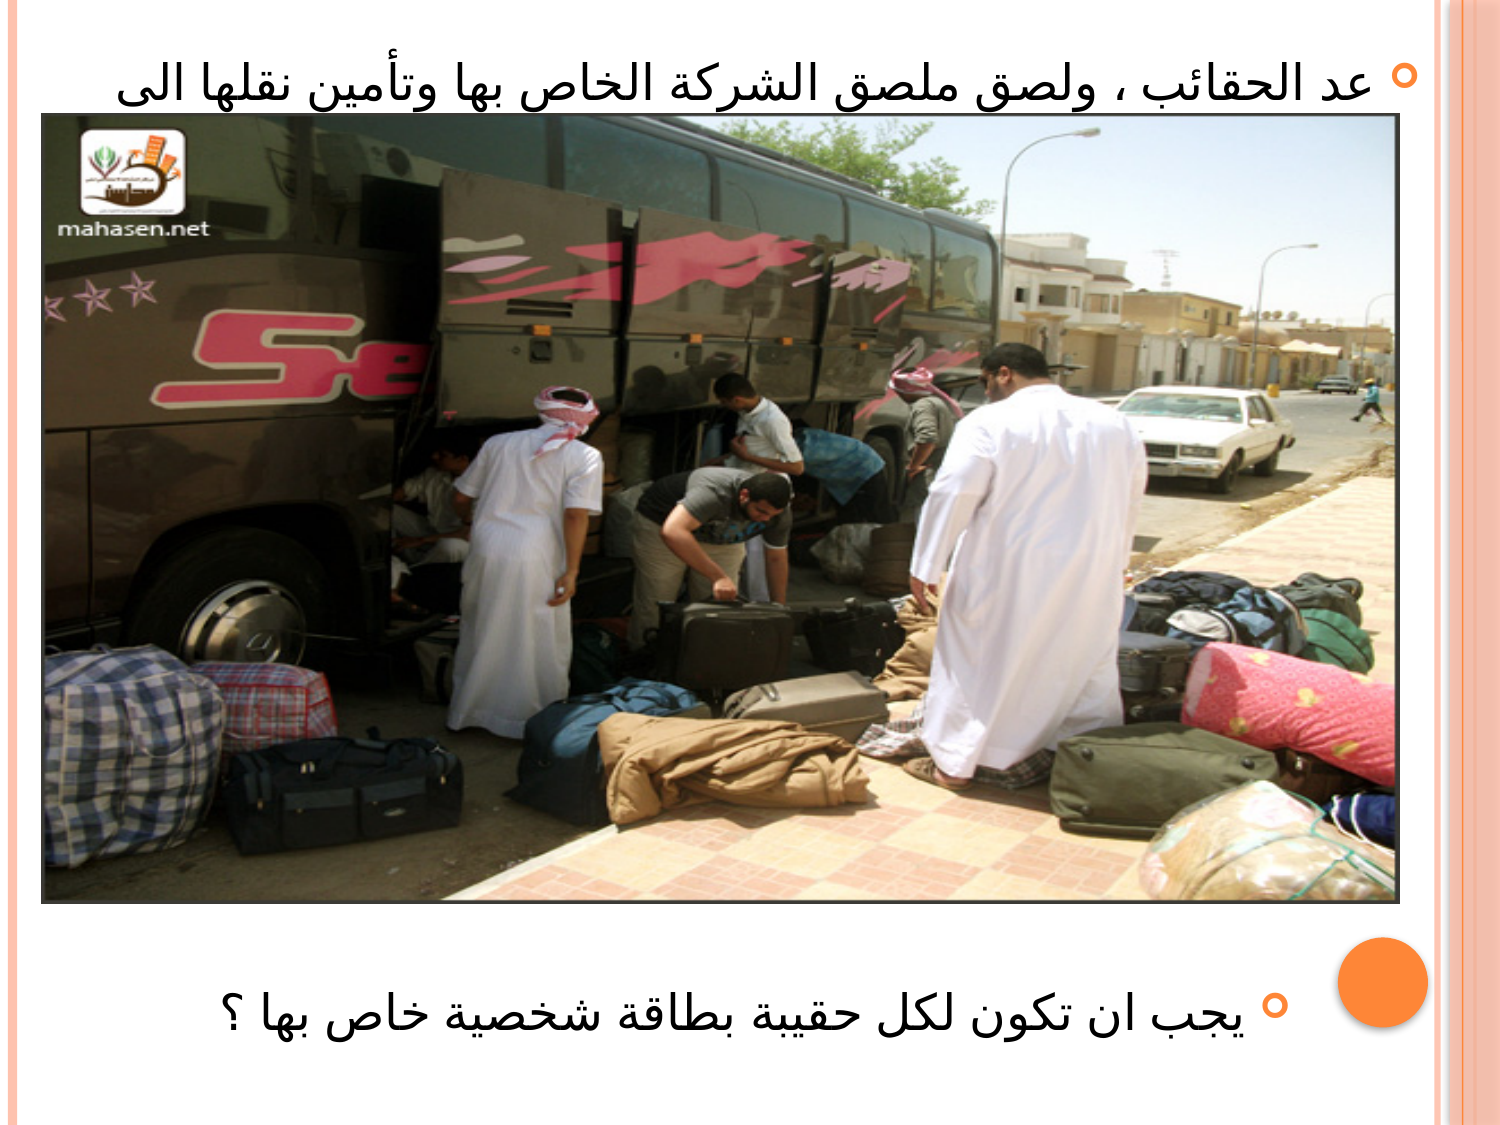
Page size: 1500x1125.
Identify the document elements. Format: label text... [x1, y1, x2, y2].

picture [40, 113, 1401, 905]
list عد الحقائب ، ولصق ملصق الشركة الخاص بها وتأمين نقلها الى الحافلة: يجب ان تكون لكل حقيبة بطاقة شخصية خاص بها ؟ [75, 42, 1436, 1062]
